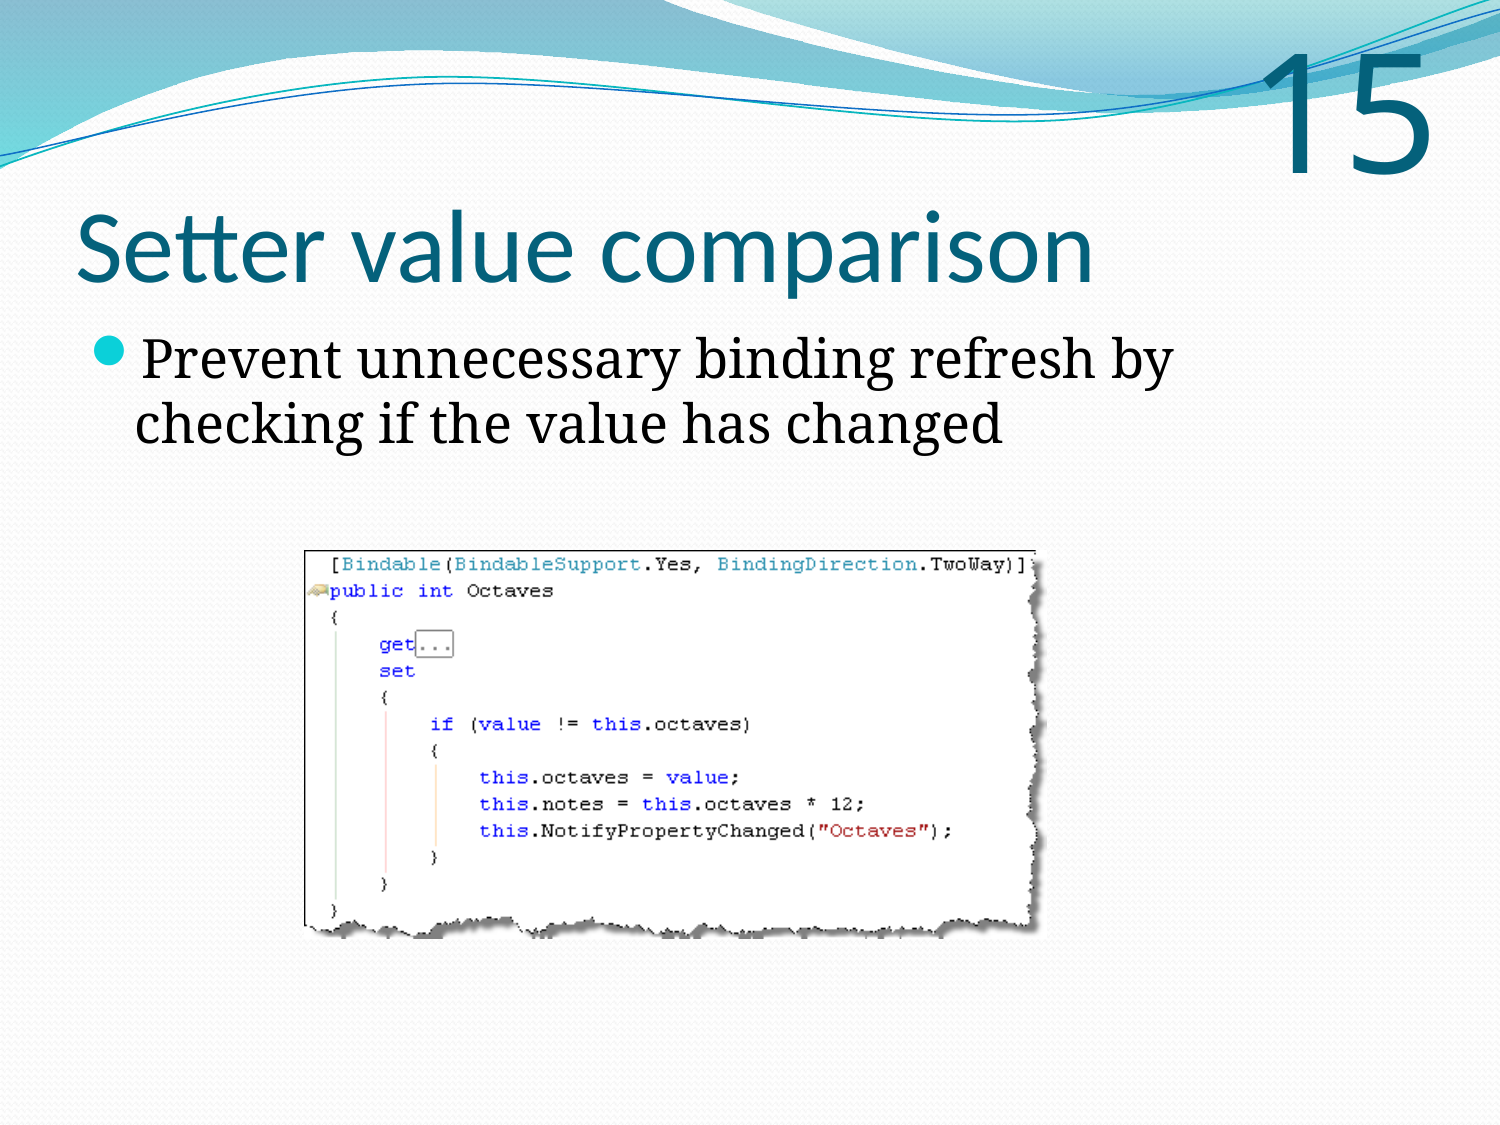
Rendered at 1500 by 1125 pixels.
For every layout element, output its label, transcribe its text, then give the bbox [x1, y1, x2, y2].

picture [304, 550, 1047, 939]
list Prevent unnecessary binding refresh by checking if the value has changed [75, 317, 1425, 1038]
title Setter value comparison [75, 115, 1425, 303]
text_box 15 [1233, 0, 1454, 215]
